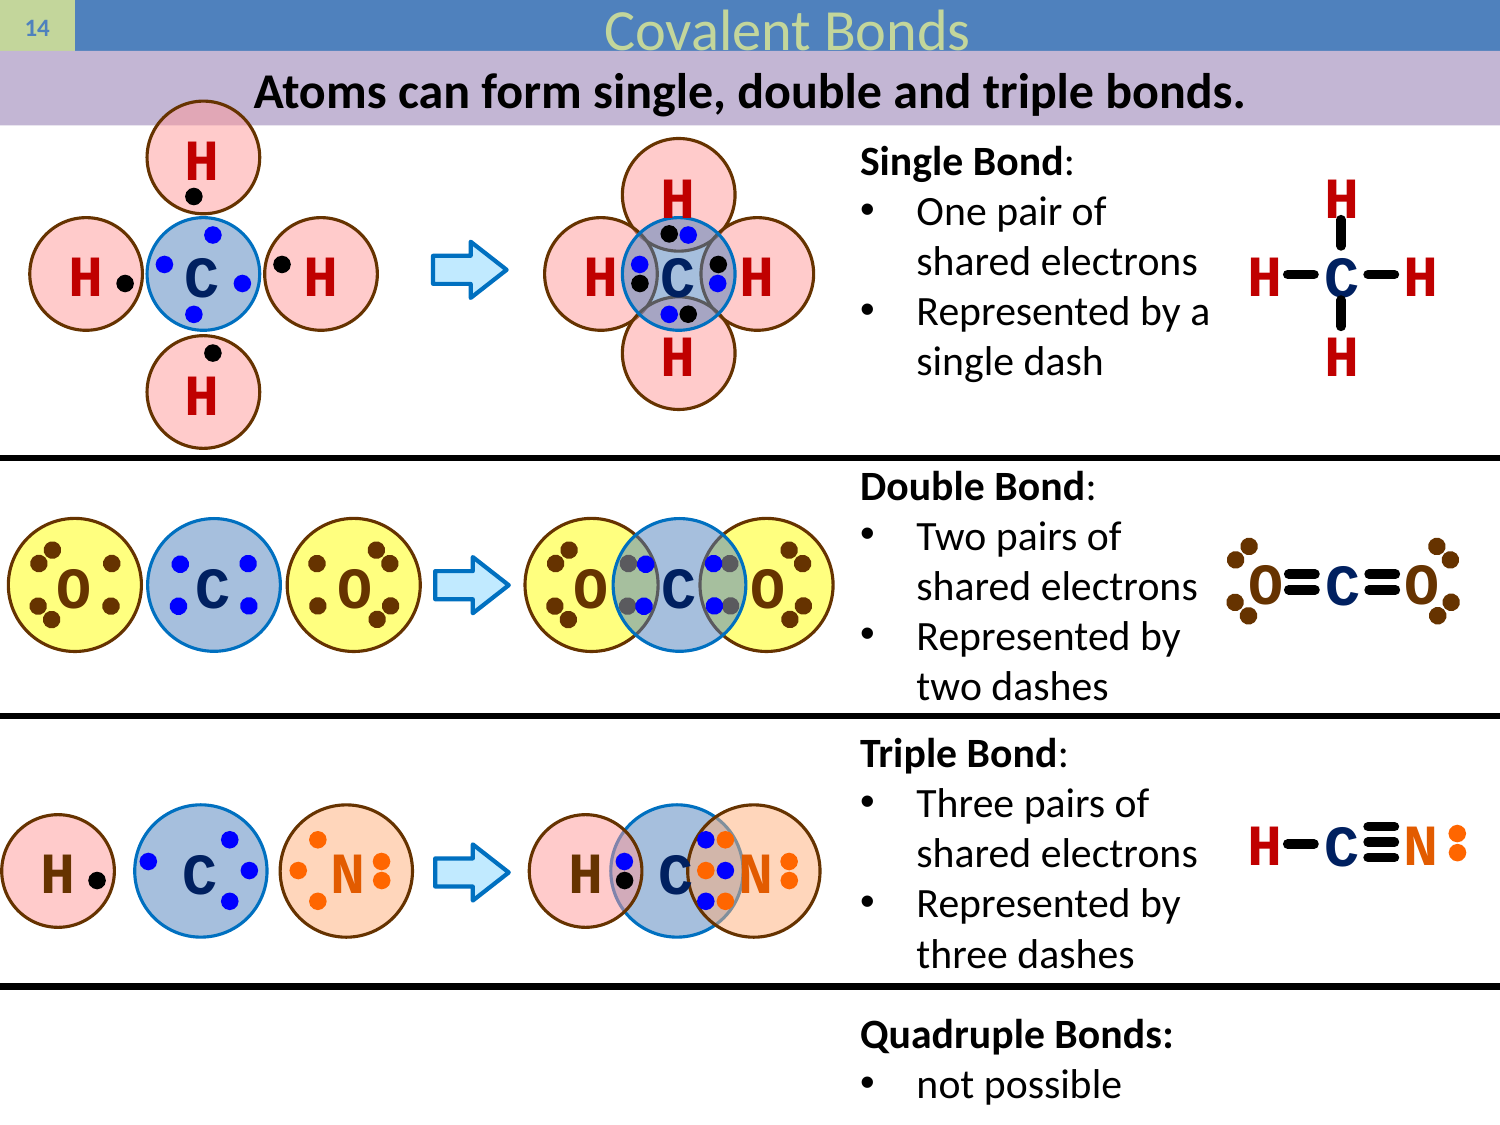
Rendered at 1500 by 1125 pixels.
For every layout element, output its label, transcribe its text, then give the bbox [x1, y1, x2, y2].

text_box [8, 518, 142, 652]
text_box Triple Bond: Three pairs of shared electrons Represented by three dashes [845, 725, 1230, 983]
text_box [1235, 810, 1467, 875]
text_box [147, 518, 281, 652]
text_box Quadruple Bonds: not possible [845, 999, 1230, 1114]
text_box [1226, 537, 1461, 625]
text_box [544, 138, 814, 410]
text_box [264, 217, 378, 331]
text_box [1, 804, 413, 938]
text_box Double Bond: Two pairs of shared electrons Represented by two dashes [845, 451, 1230, 455]
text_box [146, 100, 260, 214]
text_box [286, 518, 421, 652]
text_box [146, 335, 260, 449]
title Covalent Bonds [75, 0, 1500, 50]
text_box Atoms can form single, double and triple bonds. [0, 50, 1500, 126]
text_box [1235, 163, 1451, 385]
text_box [433, 555, 511, 616]
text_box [528, 804, 821, 938]
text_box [524, 518, 834, 652]
text_box [430, 239, 509, 300]
text_box [433, 842, 511, 903]
text_box Double Bond: Two pairs of shared electrons Represented by two dashes [845, 467, 1230, 713]
text_box Single Bond: One pair of shared electrons Represented by a single dash [845, 126, 1230, 392]
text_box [146, 221, 259, 331]
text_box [29, 217, 143, 331]
